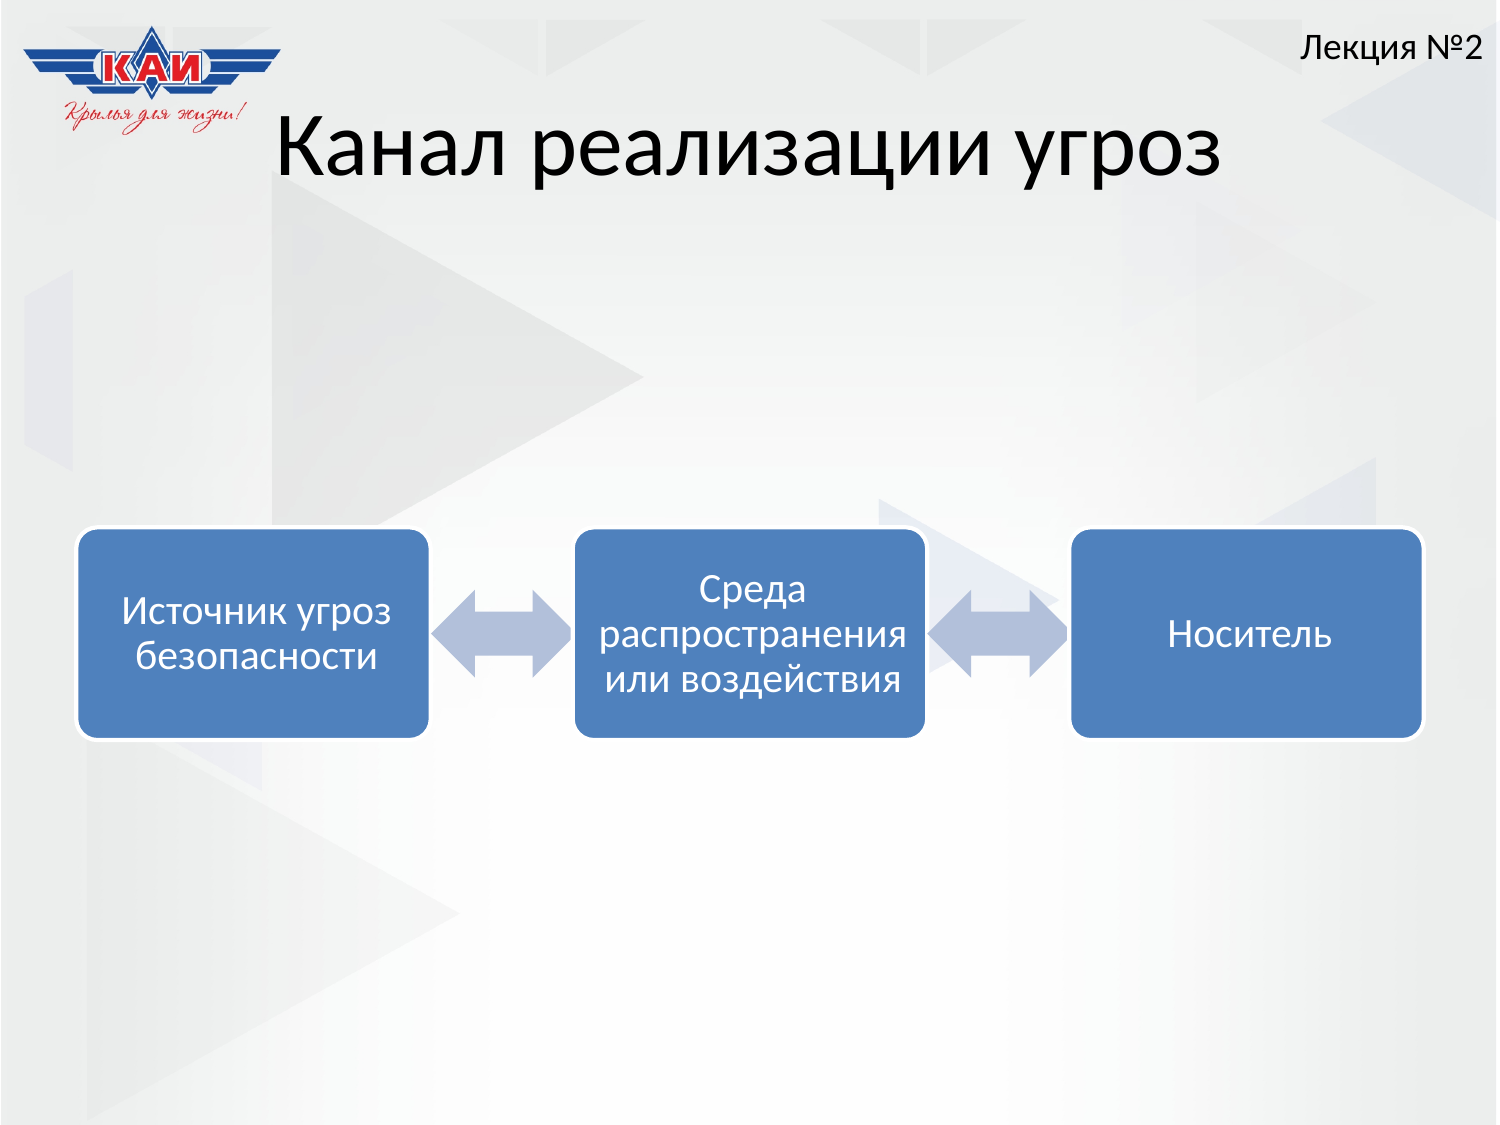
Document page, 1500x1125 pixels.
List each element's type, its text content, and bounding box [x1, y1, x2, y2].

text_box Лекция №2 [1285, 14, 1499, 75]
title Канал реализации угроз [75, 45, 1425, 233]
picture [0, 0, 1500, 1125]
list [74, 262, 1426, 1006]
